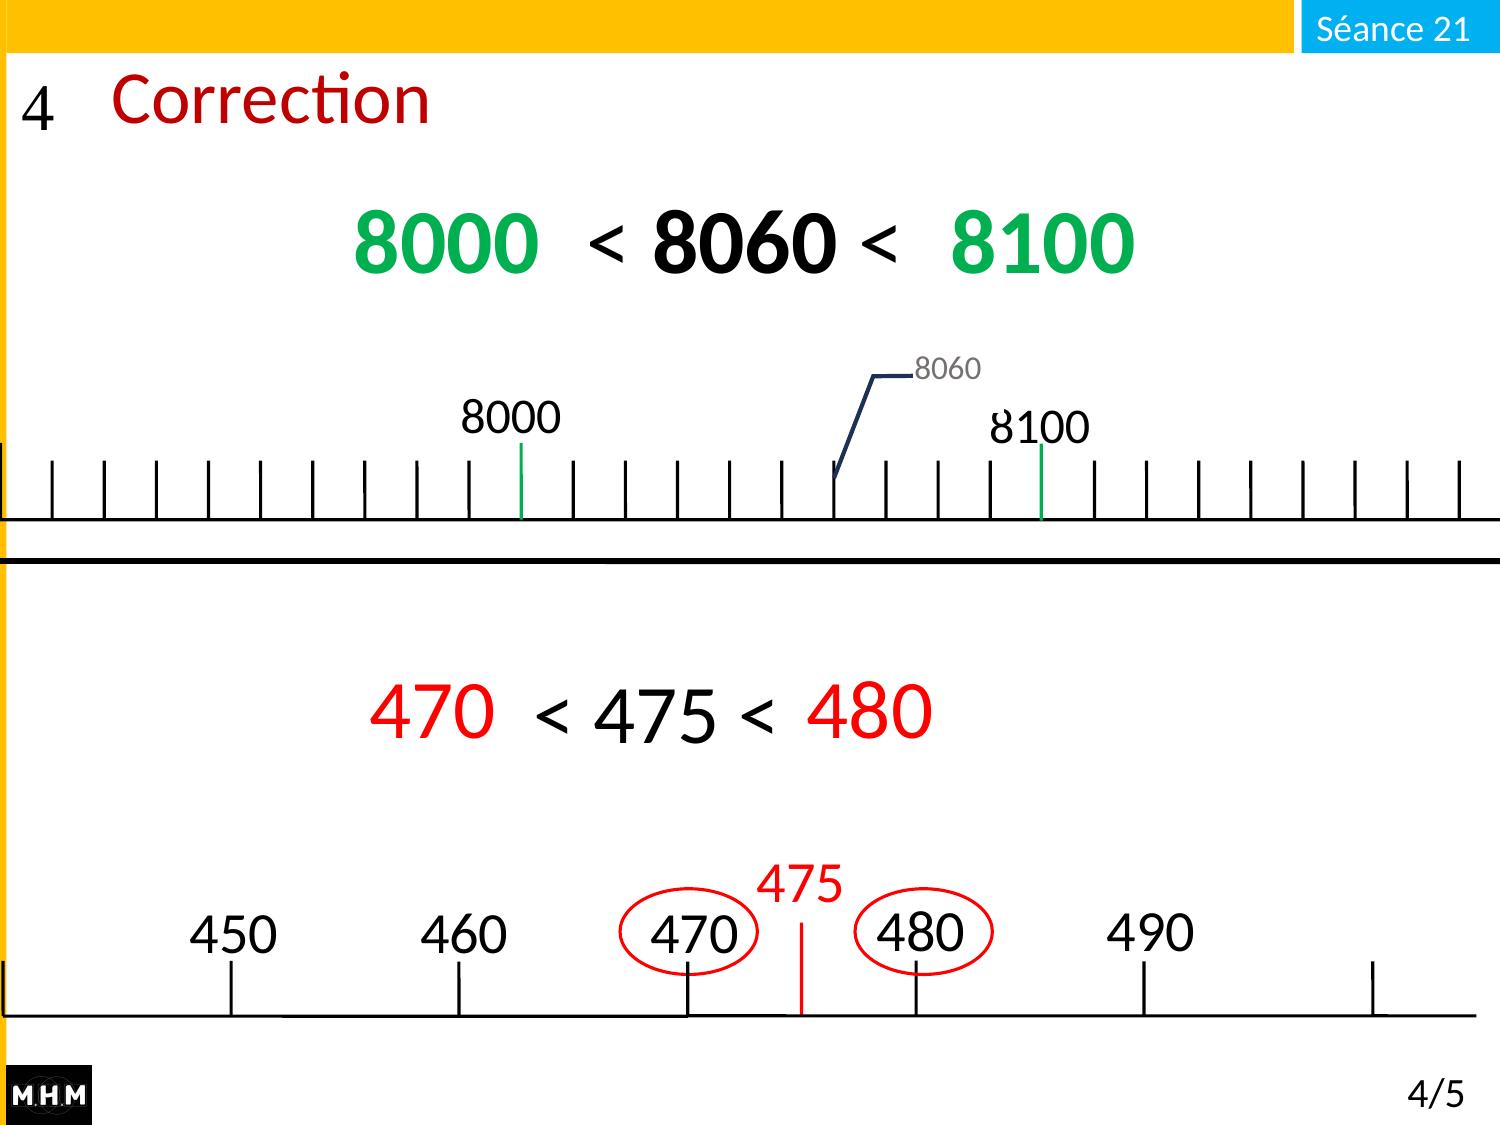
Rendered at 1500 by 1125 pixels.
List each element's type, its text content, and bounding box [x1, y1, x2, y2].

list 4/5 [1373, 1064, 1500, 1125]
picture [6, 1065, 92, 1125]
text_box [2, 885, 1477, 1017]
text_box 8000 [445, 376, 589, 440]
text_box 8060 [846, 320, 1004, 440]
text_box 480 [791, 648, 969, 763]
text_box 8100 [920, 174, 1166, 300]
text_box 470 [354, 648, 532, 763]
text_box … < 8060 < … [590, 174, 920, 300]
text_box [0, 442, 1500, 521]
text_box 8100 [974, 385, 1131, 440]
text_box … < 475 < … [442, 653, 1078, 768]
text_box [741, 836, 867, 884]
title Correction [96, 29, 473, 170]
text_box 8000 [324, 174, 590, 300]
